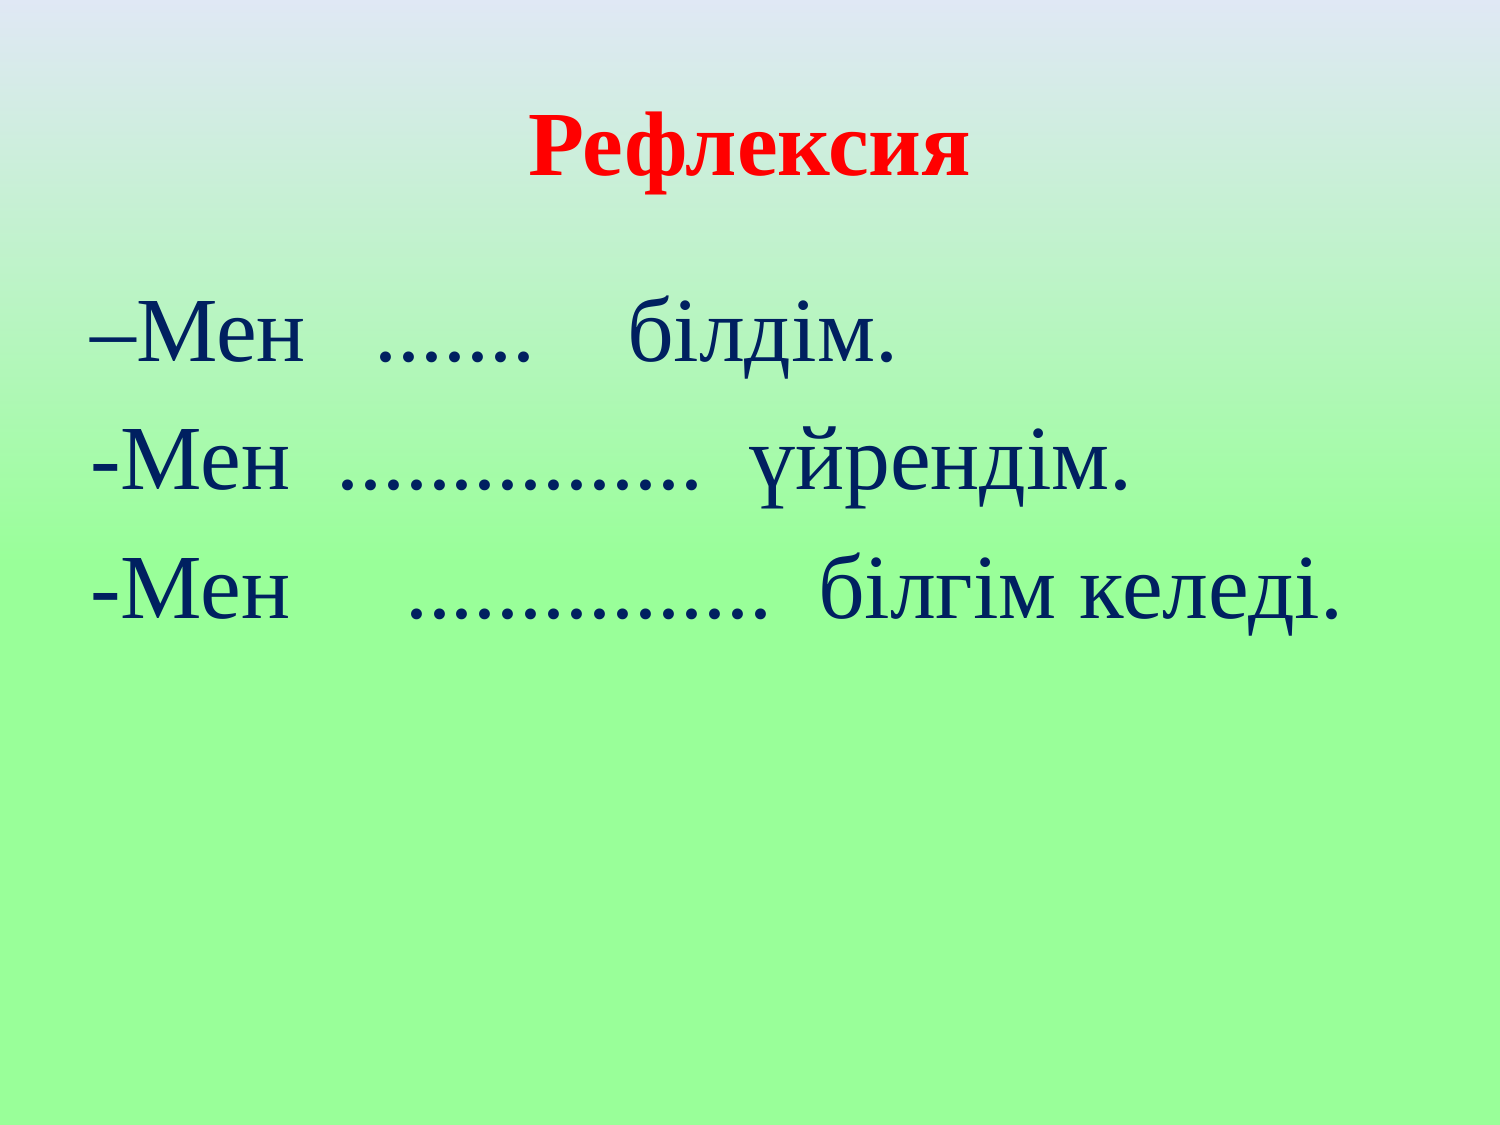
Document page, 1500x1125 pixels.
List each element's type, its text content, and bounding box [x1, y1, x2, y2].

title Рефлексия [75, 45, 1425, 233]
list –Мен ....... білдім. -Мен ................ үйрендім. -Мен ................ білгім келеді. [75, 262, 1425, 1005]
